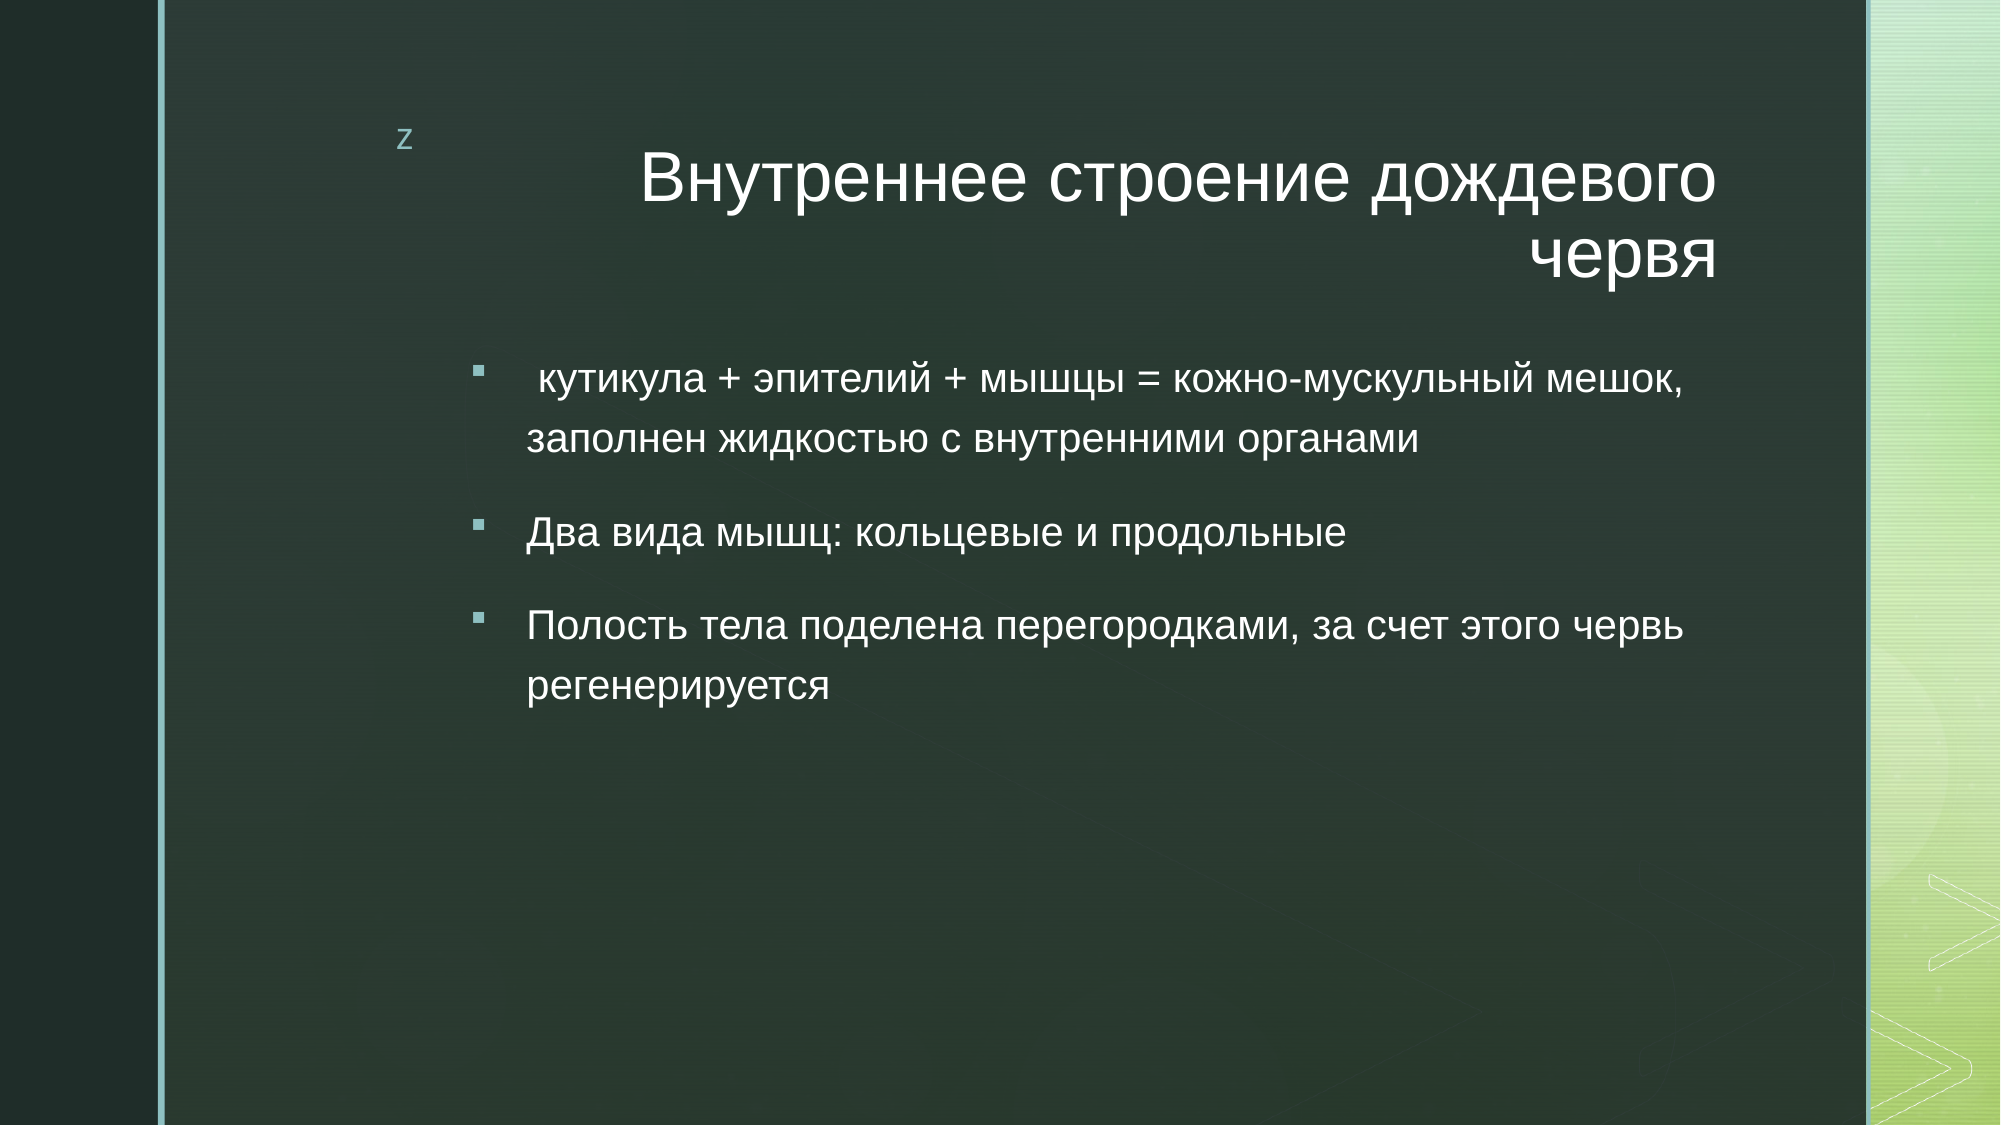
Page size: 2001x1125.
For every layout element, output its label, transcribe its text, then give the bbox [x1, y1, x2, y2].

picture [1871, 0, 2001, 1125]
title Внутреннее строение дождевого червя [428, 132, 1734, 310]
list кутикула + эпителий + мышцы = кожно-мускульный мешок, заполнен жидкостью с внутренними органами Два вида мышц: кольцевые и продольные Полость тела поделена перегородками, за счет этого червь регенерируется [454, 336, 1734, 993]
